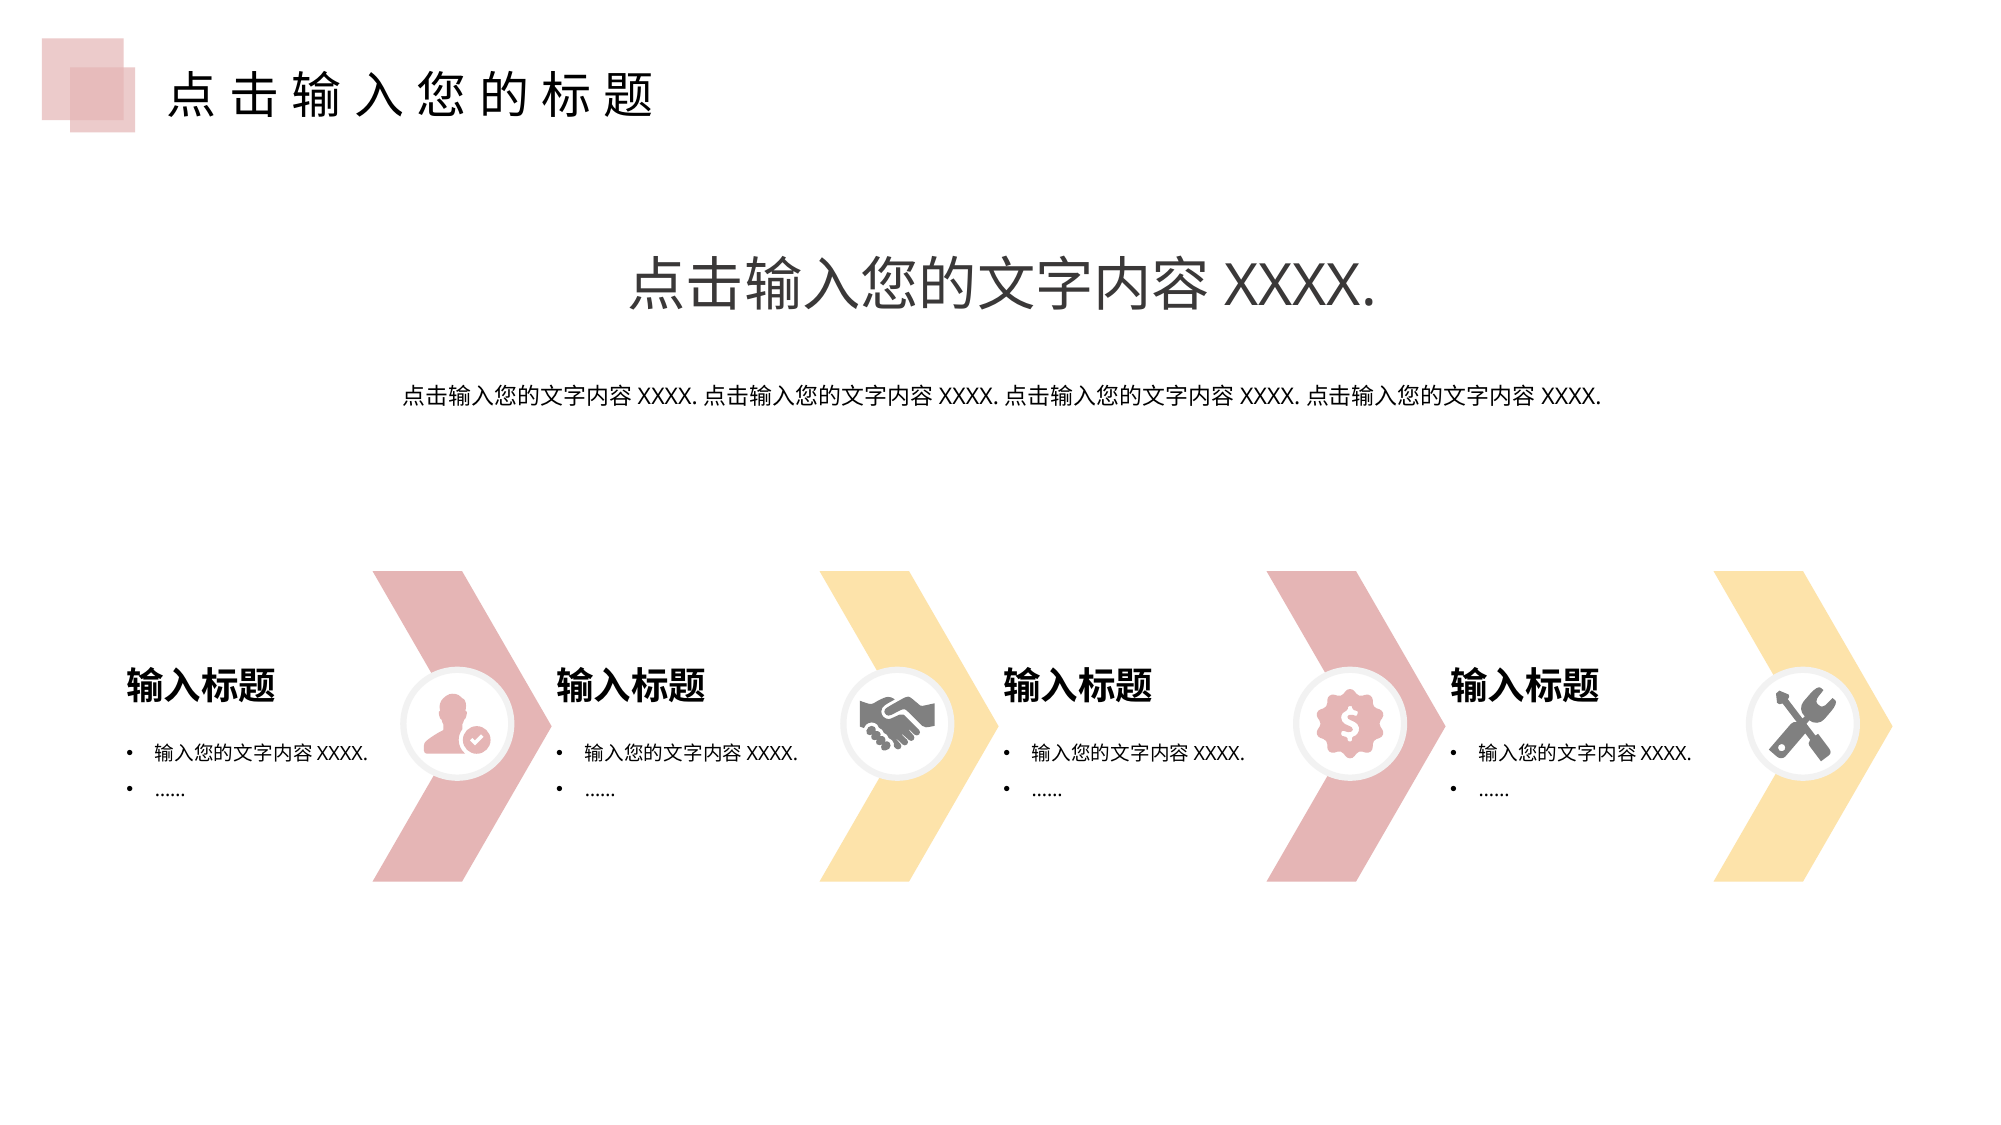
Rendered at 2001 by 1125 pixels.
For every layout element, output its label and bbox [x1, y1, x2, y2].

text_box [111, 234, 1893, 882]
text_box [41, 38, 832, 133]
